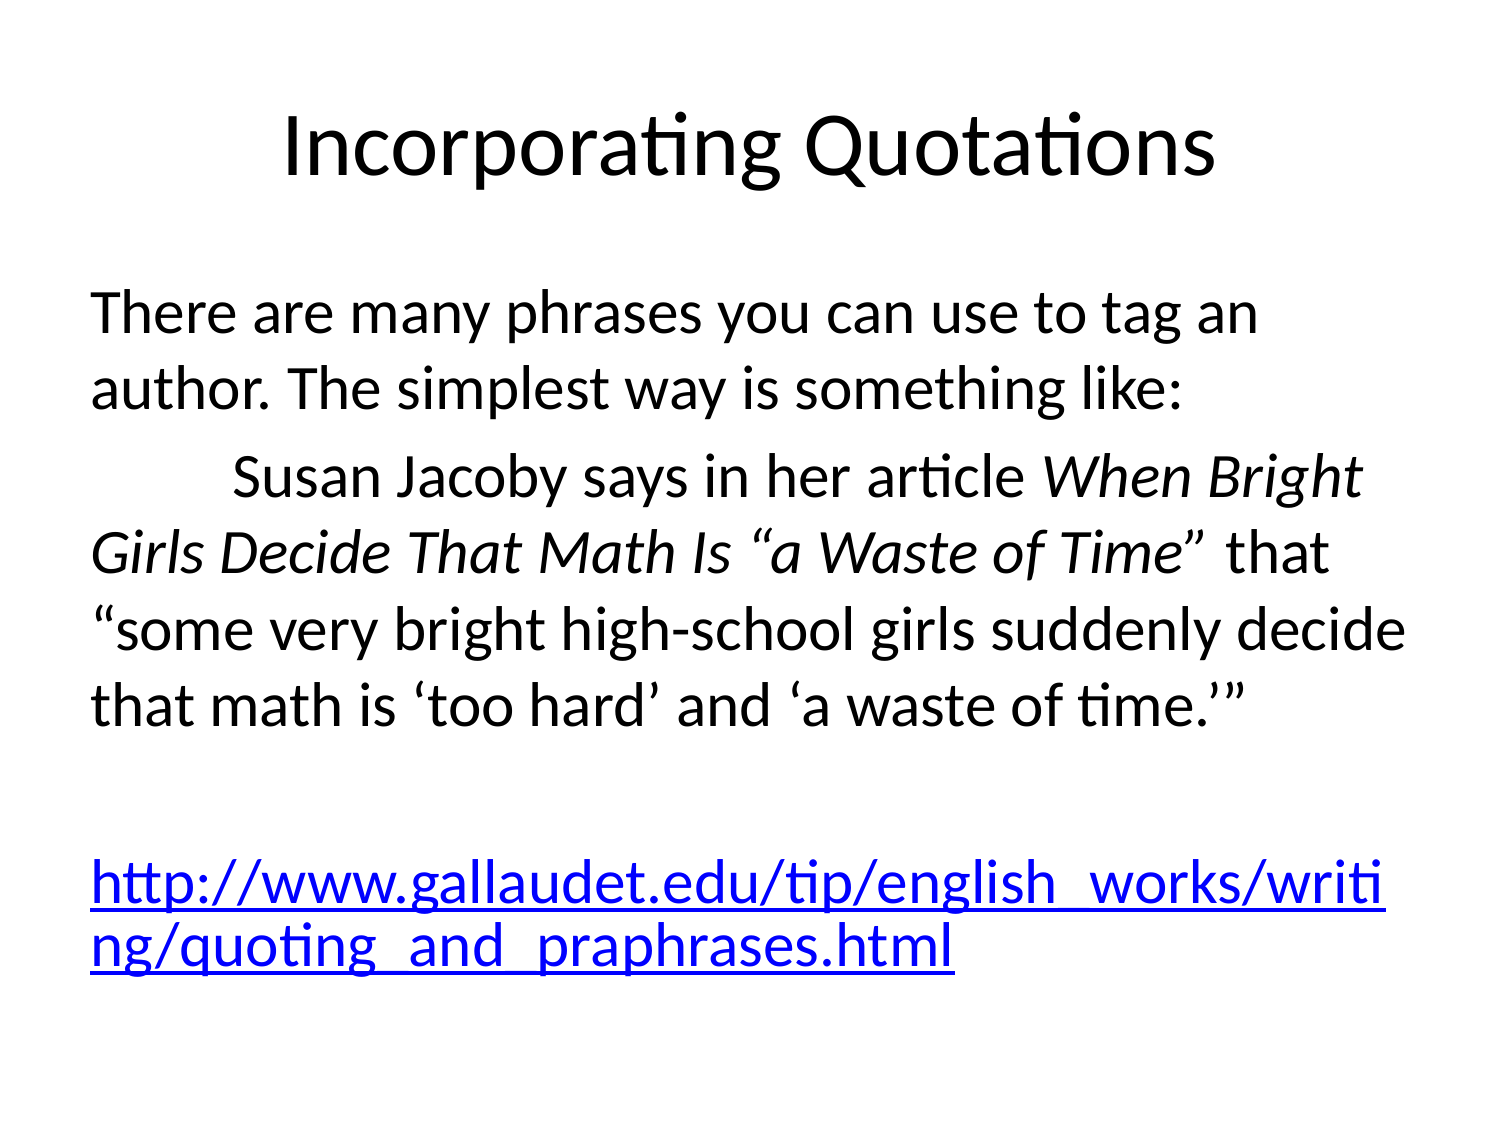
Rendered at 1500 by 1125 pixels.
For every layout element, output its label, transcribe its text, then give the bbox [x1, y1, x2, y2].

list There are many phrases you can use to tag an author. The simplest way is something like: Susan Jacoby says in her article When Bright Girls Decide That Math Is “a Waste of Time” that “some very bright high-school girls suddenly decide that math is ‘too hard’ and ‘a waste of time.’” http://www.gallaudet.edu/tip/english_works/writing/quoting_and_praphrases.html [75, 262, 1425, 1005]
title Incorporating Quotations [75, 45, 1425, 233]
